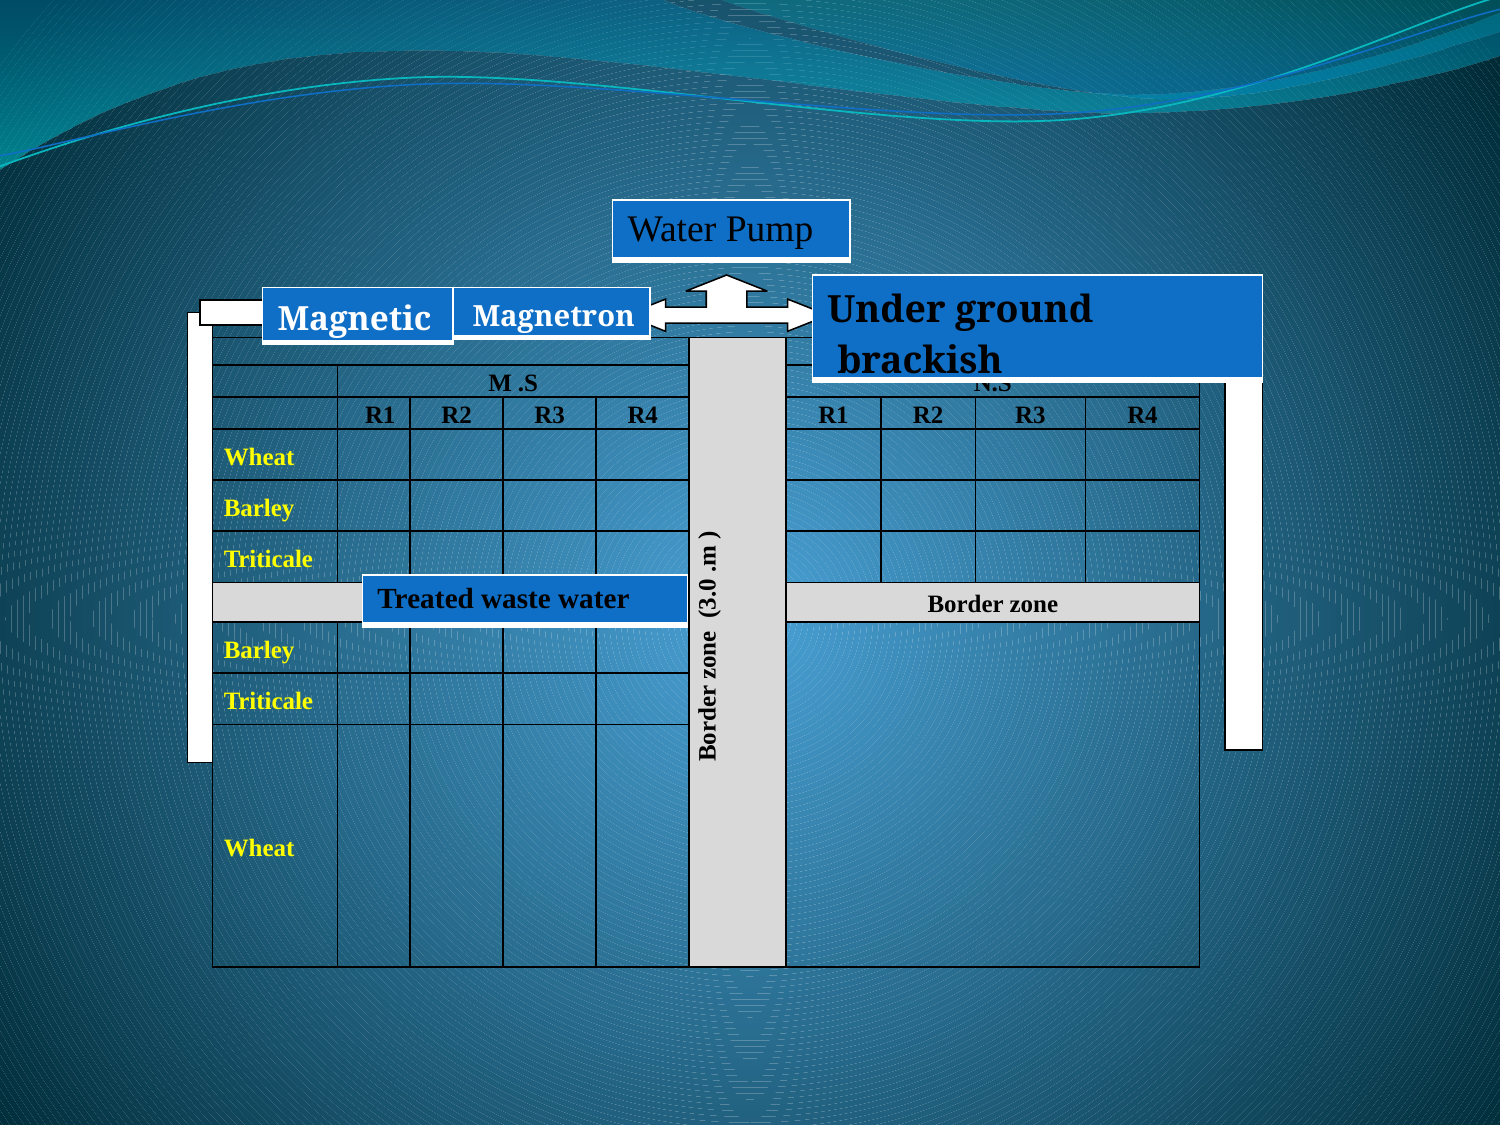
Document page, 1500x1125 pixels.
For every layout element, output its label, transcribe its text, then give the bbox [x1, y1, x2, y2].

table_cell Triticale [213, 532, 337, 582]
text_box [187, 312, 213, 763]
table_header [787, 338, 812, 364]
table_header Under ground brackish [813, 276, 1262, 377]
table_cell [411, 481, 502, 530]
table_cell [787, 623, 1199, 966]
table_cell [597, 430, 688, 479]
table_cell [504, 532, 595, 574]
table_cell [597, 481, 688, 530]
table_cell [882, 430, 975, 479]
table_cell [338, 481, 409, 530]
table_cell [411, 674, 502, 724]
text_box [199, 299, 262, 325]
text_box [851, 212, 1238, 263]
table_cell [504, 674, 595, 724]
table_cell Barley [213, 623, 337, 672]
table_cell [213, 366, 337, 396]
table_cell [597, 674, 688, 724]
table_cell [338, 532, 409, 582]
table_cell R2 [411, 398, 502, 428]
table_header Magnetron [454, 288, 649, 335]
text_box [651, 275, 812, 332]
table_cell Triticale [213, 674, 337, 724]
table_cell M .S [338, 366, 688, 396]
table_cell [882, 532, 975, 582]
text_box [1224, 383, 1263, 750]
table_cell [787, 481, 880, 530]
table_cell [787, 430, 880, 479]
table_header Water Pump [613, 201, 849, 257]
table_cell [597, 725, 688, 966]
table_cell [411, 725, 502, 966]
table_cell [504, 628, 595, 672]
table_cell [338, 725, 409, 966]
table_cell [1086, 532, 1199, 582]
table_cell [213, 583, 362, 621]
table_cell [338, 430, 409, 479]
table_cell [787, 532, 880, 582]
table_cell [976, 532, 1085, 582]
table_cell [976, 430, 1085, 479]
table_cell [597, 628, 688, 672]
table_cell Barley [213, 481, 337, 530]
table_cell [213, 398, 337, 428]
table_cell R4 [1086, 398, 1199, 428]
table_cell R1 [787, 398, 880, 428]
table_cell [504, 725, 595, 966]
table_cell [504, 481, 595, 530]
table_cell [882, 481, 975, 530]
table_cell Wheat [213, 430, 337, 479]
table_cell [411, 532, 502, 574]
table_cell [1086, 481, 1199, 530]
table_cell [338, 623, 409, 672]
table_cell [338, 674, 409, 724]
table_cell N.S [787, 366, 1199, 396]
table_cell [504, 430, 595, 479]
table_cell [597, 532, 688, 574]
table_header [213, 338, 688, 364]
table_cell [1086, 430, 1199, 479]
table_cell [411, 430, 502, 479]
table_cell R3 [504, 398, 595, 428]
table_cell Wheat [213, 725, 337, 966]
table_cell R4 [597, 398, 688, 428]
table_header Treated waste water [363, 576, 687, 622]
table_cell R1 [338, 398, 409, 428]
table_cell R3 [976, 398, 1085, 428]
table_cell [976, 481, 1085, 530]
table_cell [411, 628, 502, 672]
table_cell R2 [882, 398, 975, 428]
table_cell Border zone [787, 583, 1199, 621]
table_header Border zone (3.0 .m ) [690, 338, 785, 966]
table_header Magnetic [263, 288, 452, 340]
